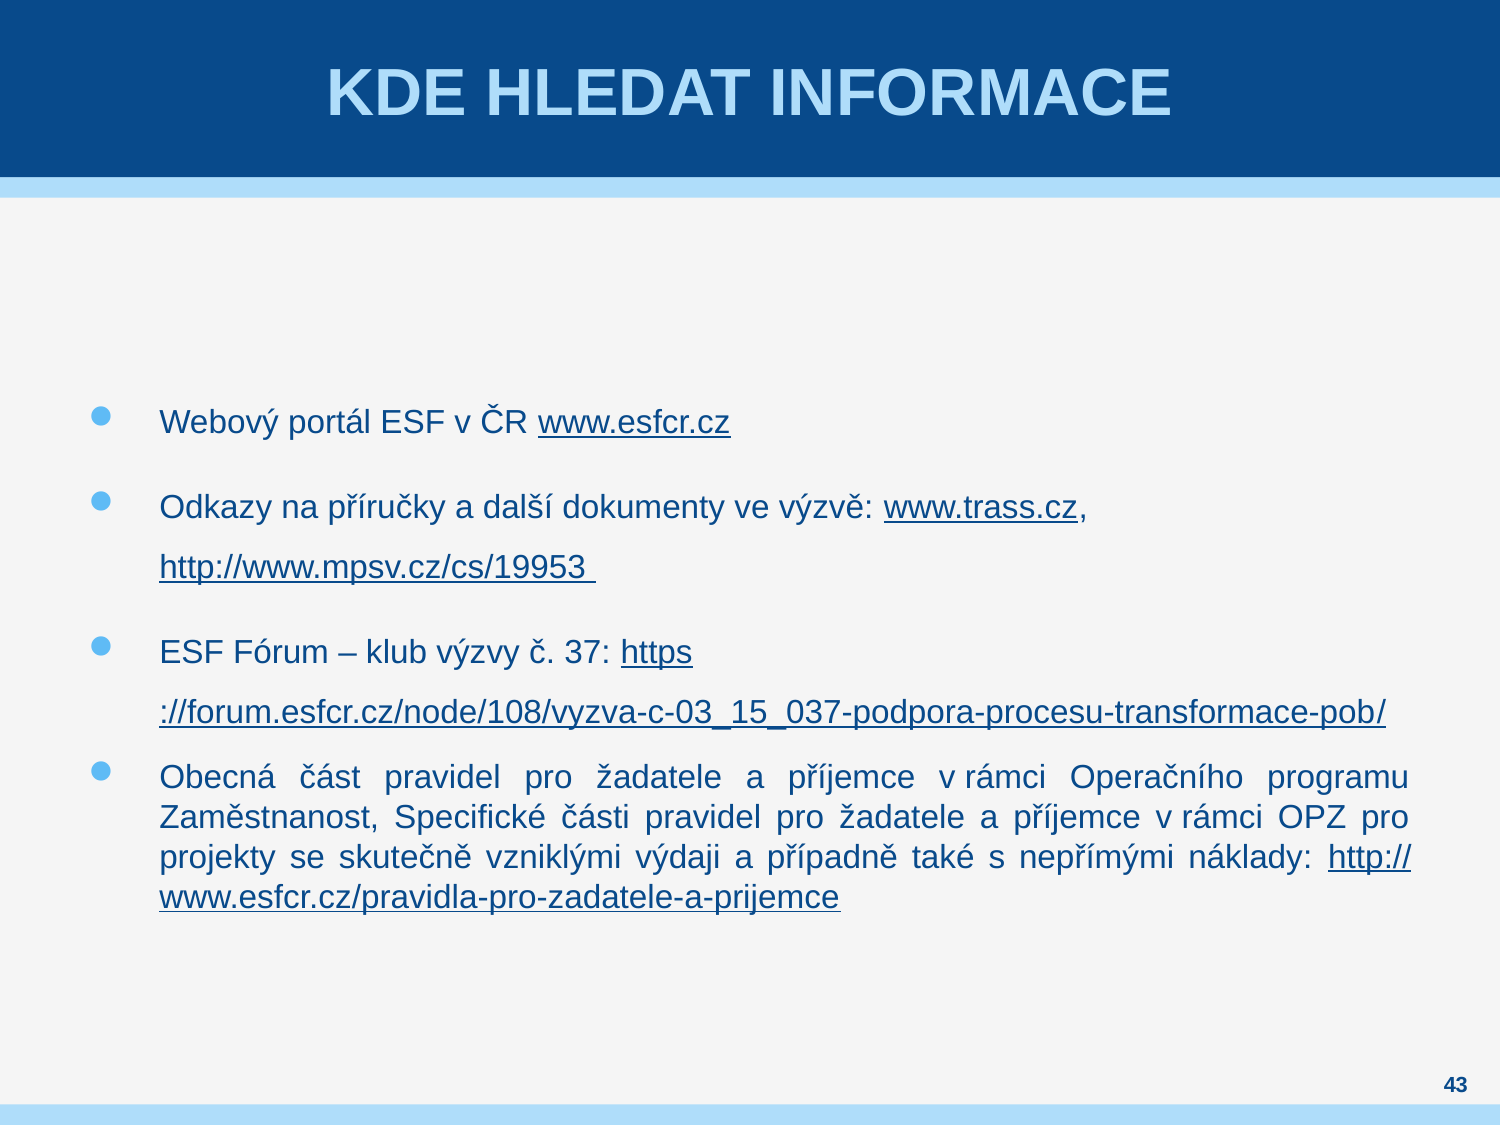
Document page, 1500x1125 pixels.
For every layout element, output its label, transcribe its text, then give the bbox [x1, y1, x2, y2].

slide_number 43 [1417, 1068, 1495, 1099]
list Webový portál ESF v ČR www.esfcr.cz Odkazy na příručky a další dokumenty ve výzvě: www.trass.cz, http://www.mpsv.cz/cs/19953 ESF Fórum – klub výzvy č. 37: https://forum.esfcr.cz/node/108/vyzva-c-03_15_037-podpora-procesu-transformace-pob/ Obecná část pravidel pro žadatele a příjemce v rámci Operačního programu Zaměstnanost, Specifické části pravidel pro žadatele a příjemce v rámci OPZ pro projekty se skutečně vzniklými výdaji a případně také s nepřímými náklady: http://www.esfcr.cz/pravidla-pro-zadatele-a-prijemce [88, 295, 1412, 1004]
title Kde hledat informace [59, 0, 1441, 178]
